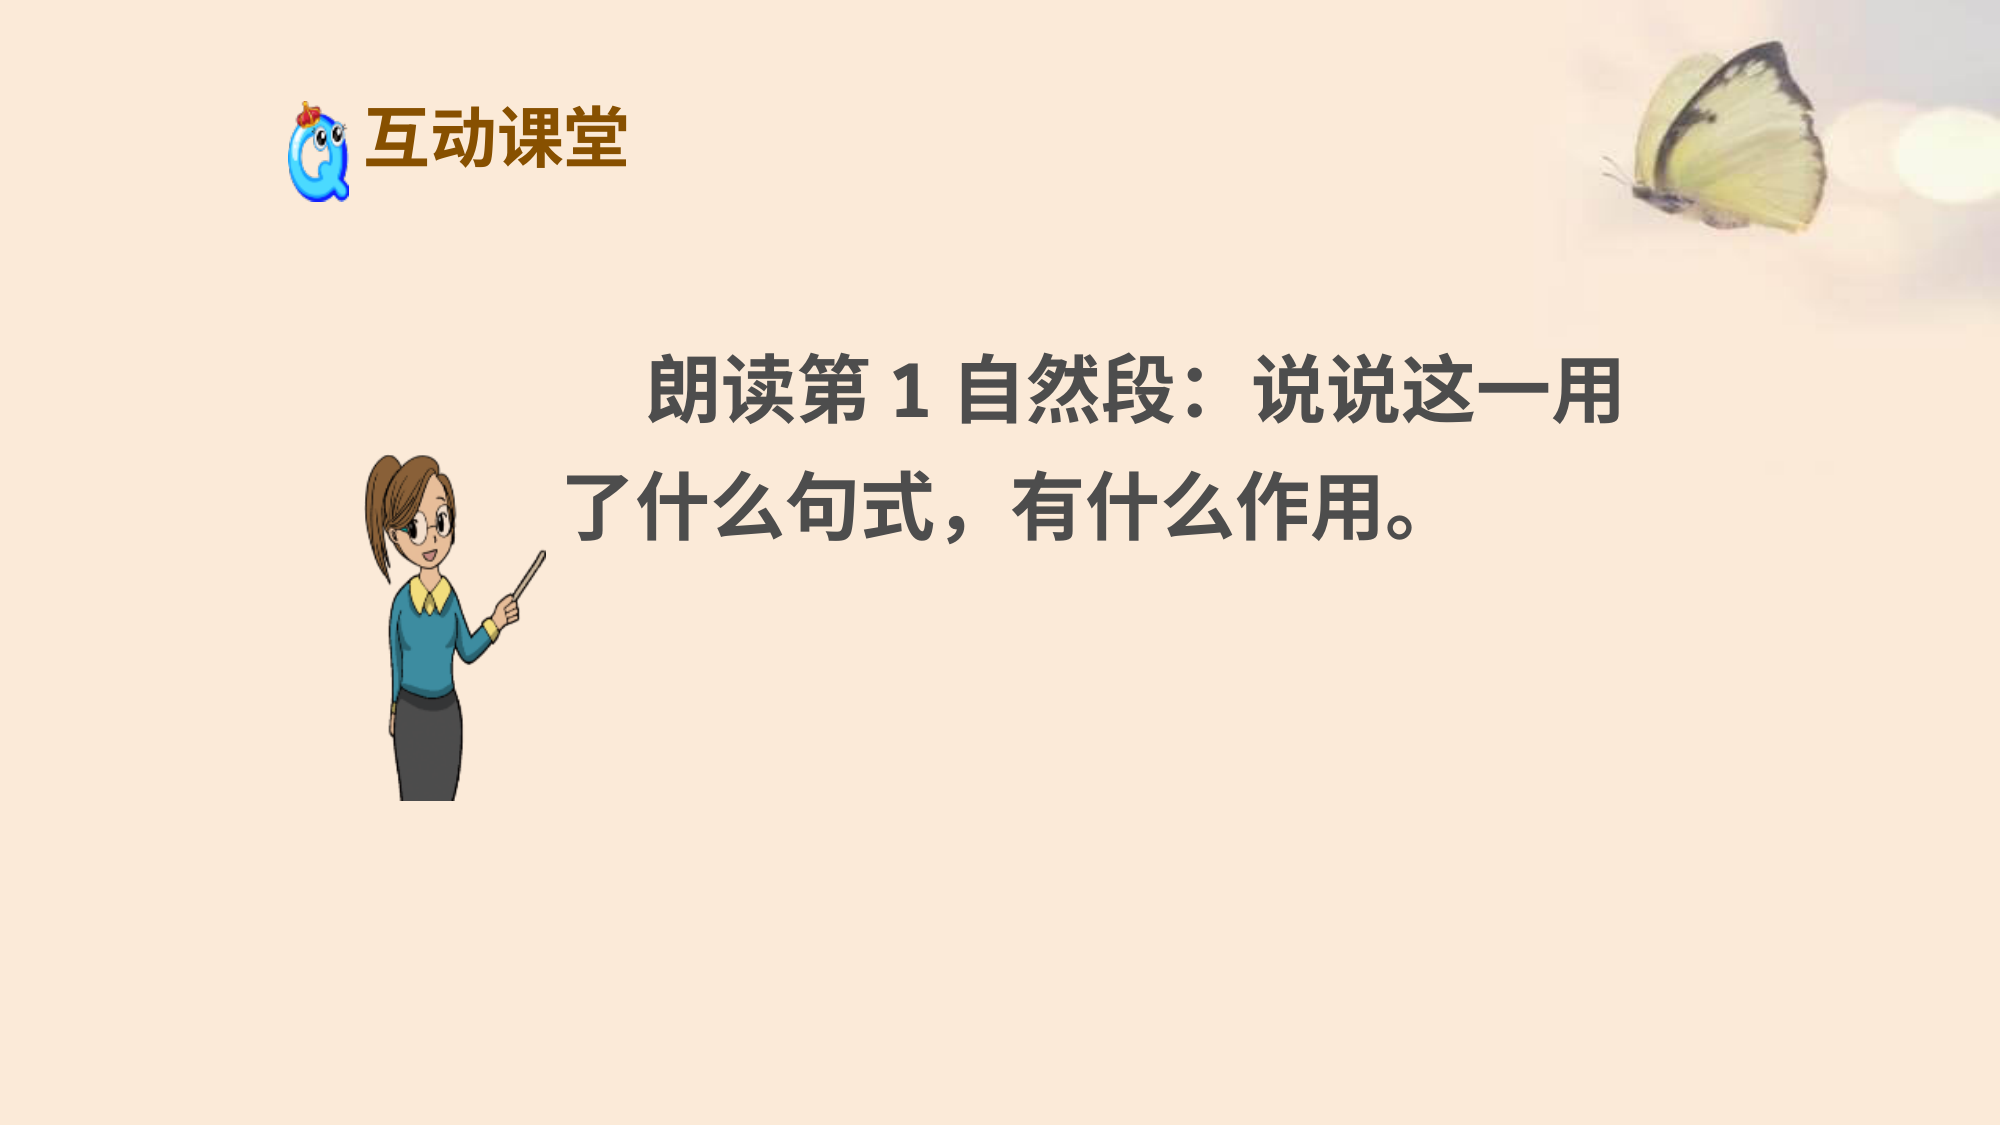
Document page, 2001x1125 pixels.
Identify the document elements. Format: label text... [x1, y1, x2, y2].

picture [0, 0, 2000, 1125]
text_box 互动课堂 [352, 89, 670, 182]
text_box 朗读第1自然段：说说这一用了什么句式，有什么作用。 [545, 308, 1656, 558]
